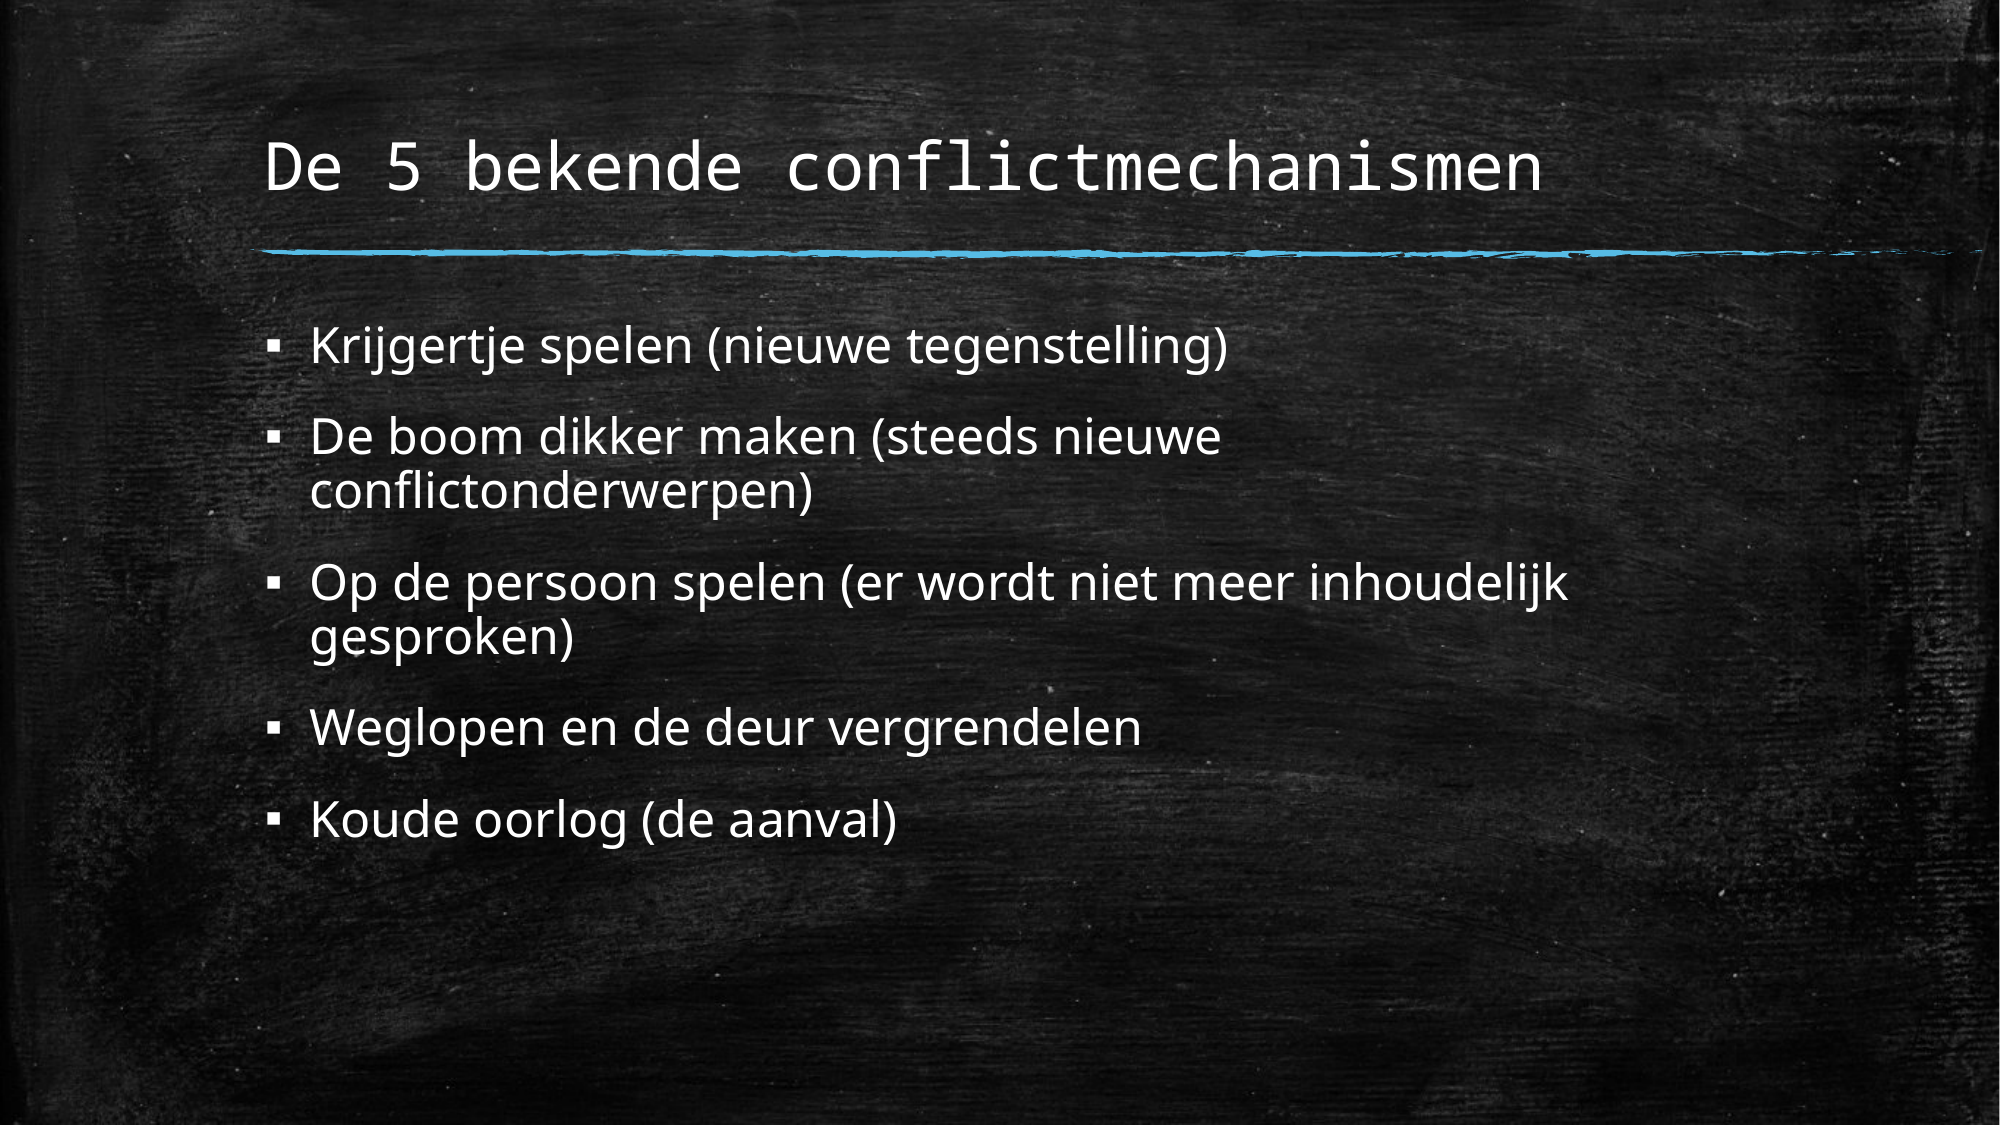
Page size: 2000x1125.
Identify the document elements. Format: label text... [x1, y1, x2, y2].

title De 5 bekende conflictmechanismen [249, 45, 1750, 213]
list Krijgertje spelen (nieuwe tegenstelling) De boom dikker maken (steeds nieuwe conflictonderwerpen) Op de persoon spelen (er wordt niet meer inhoudelijk gesproken) Weglopen en de deur vergrendelen Koude oorlog (de aanval) [249, 312, 1750, 1013]
